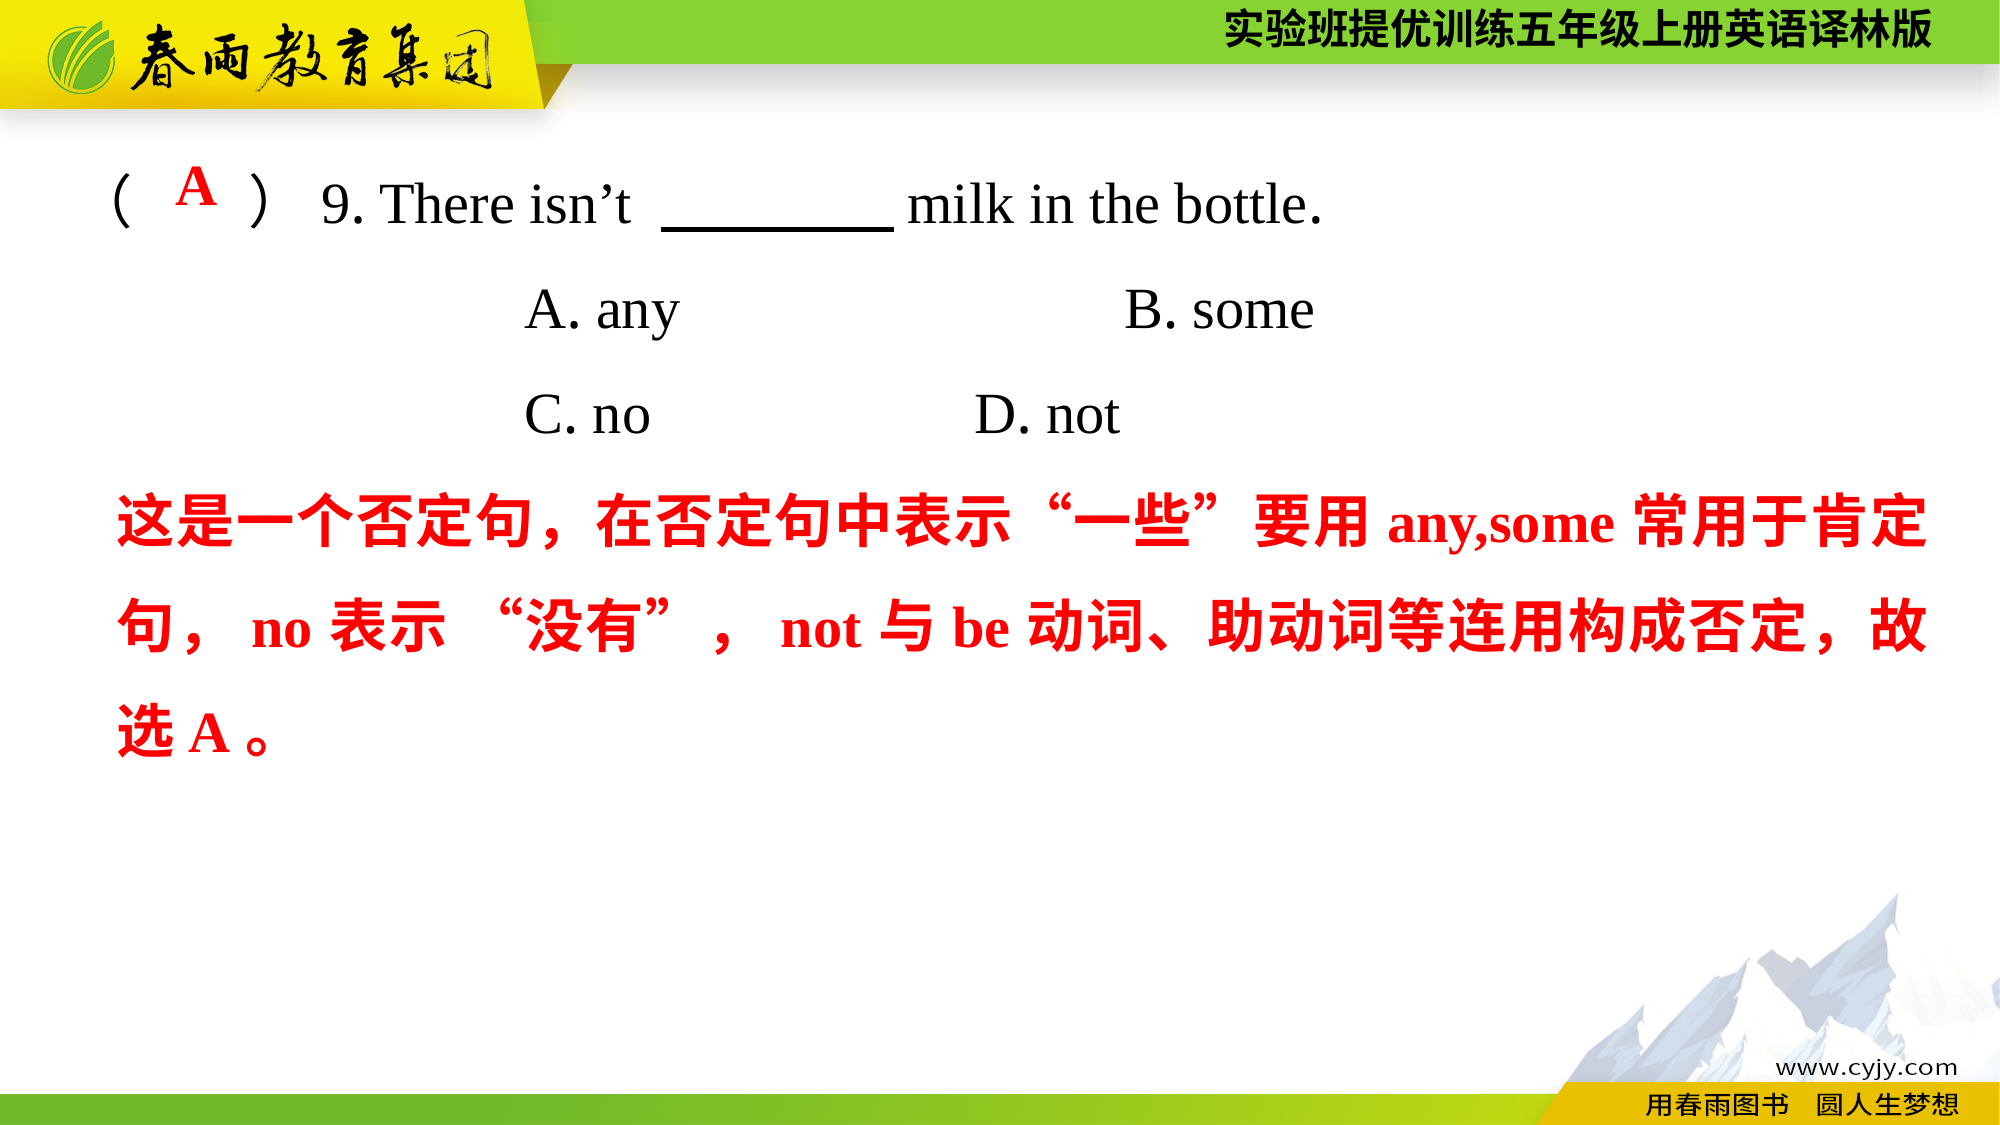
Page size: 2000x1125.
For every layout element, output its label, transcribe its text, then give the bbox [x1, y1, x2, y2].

picture [0, 0, 2000, 1125]
list （ ）9. There isn’t milk in the bottle. A. any B. some C. no D. not [59, 122, 1944, 443]
text_box A [160, 140, 233, 225]
text_box 这是一个否定句，在否定句中表示“一些”要用any,some常用于肯定句，no表示 “没有”，not与be动词、助动词等连用构成否定，故选A。 [102, 442, 1944, 772]
